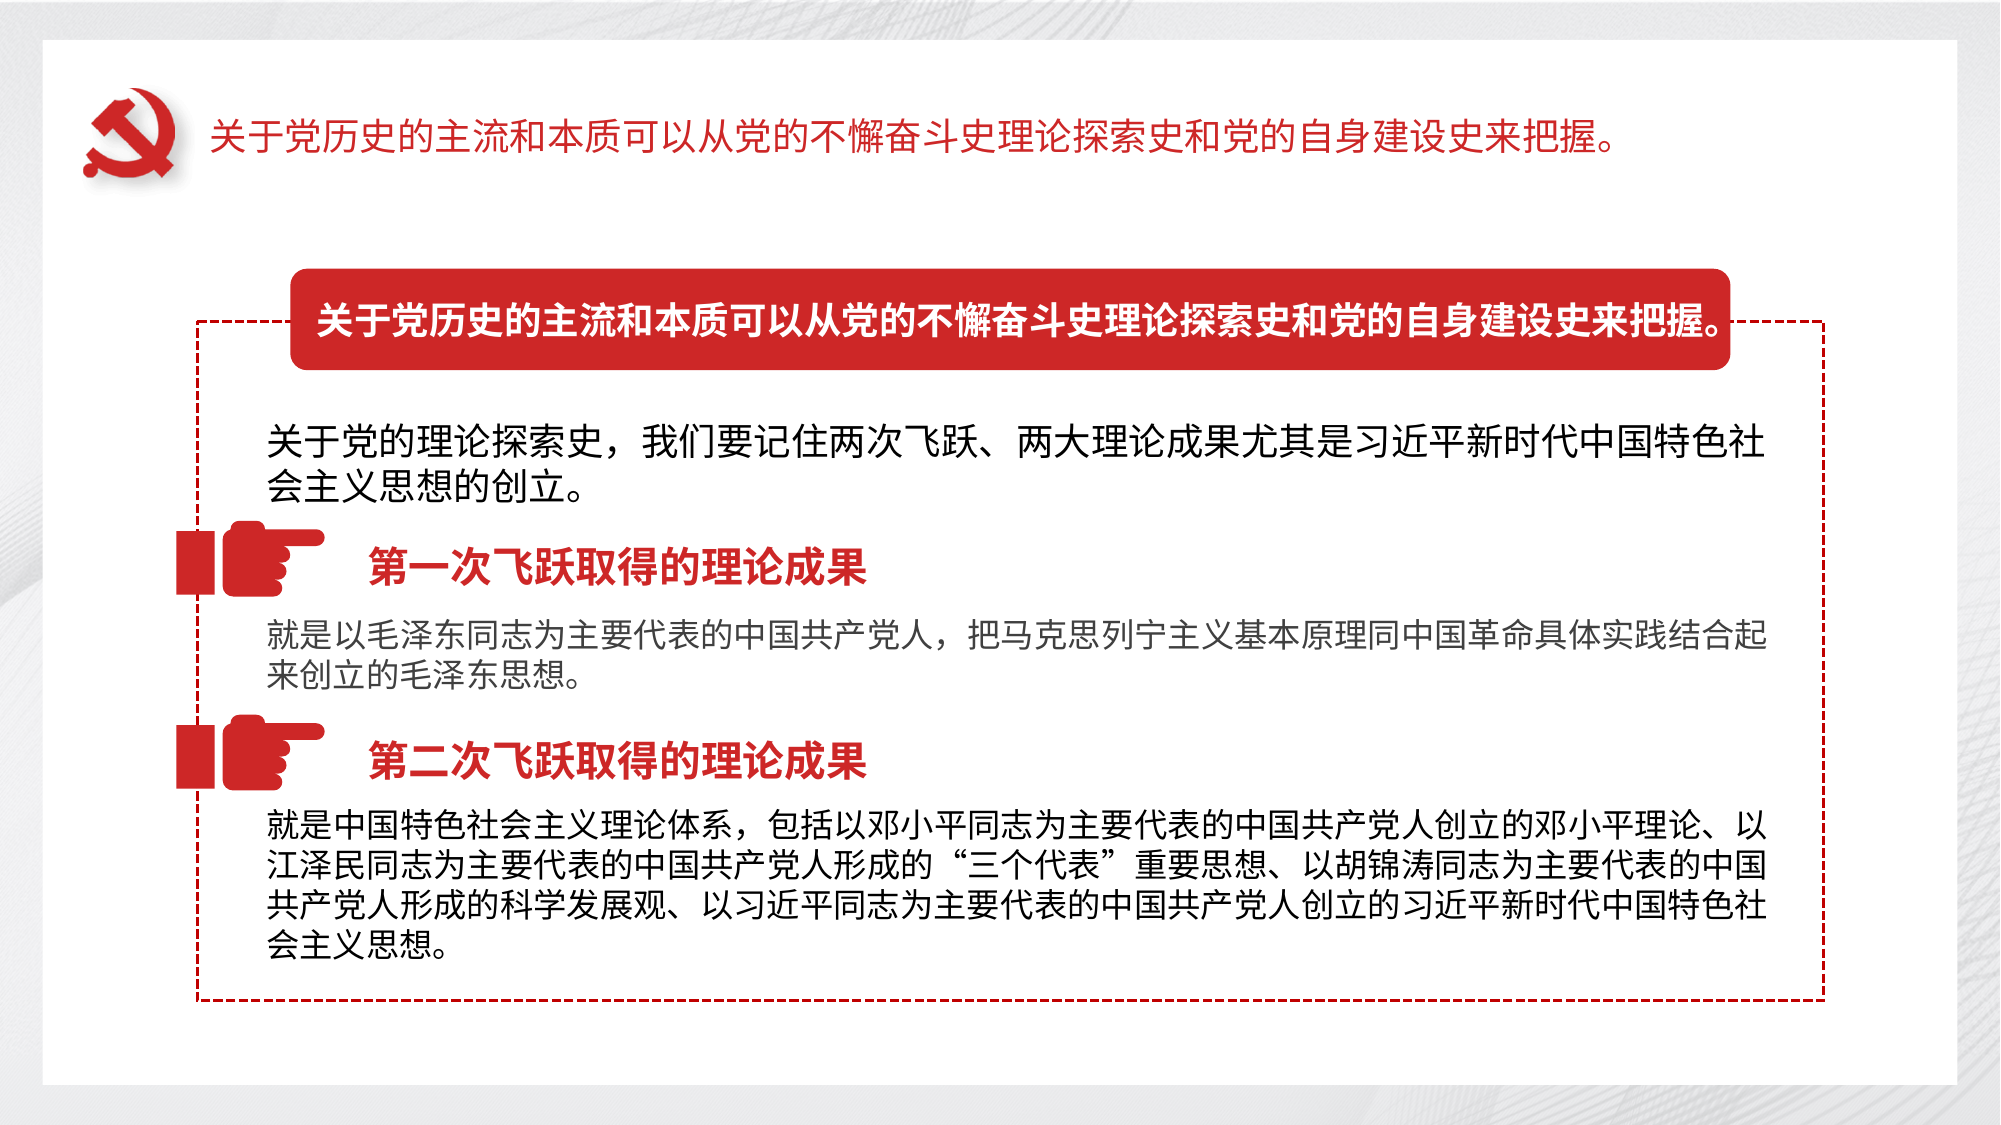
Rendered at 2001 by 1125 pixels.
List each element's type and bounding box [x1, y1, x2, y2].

text_box [176, 709, 934, 791]
text_box [176, 515, 934, 597]
text_box [76, 74, 1768, 198]
picture [0, 0, 2000, 1125]
